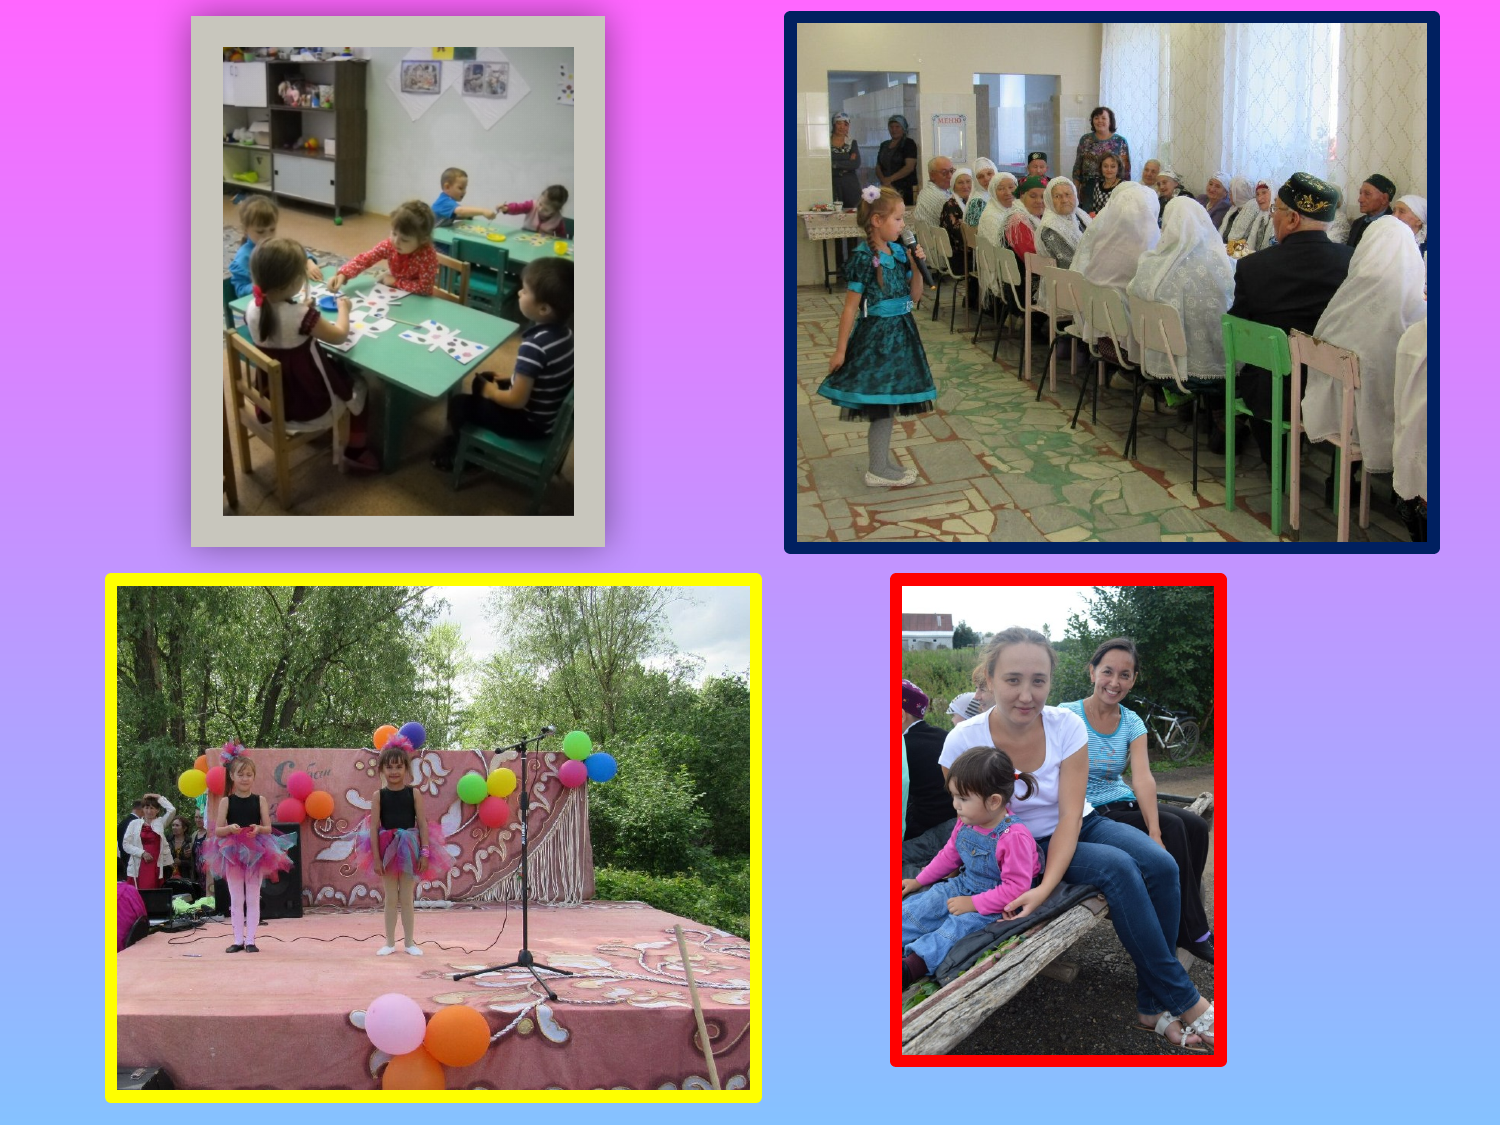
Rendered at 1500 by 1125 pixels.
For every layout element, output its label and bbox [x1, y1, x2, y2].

picture [163, 47, 633, 515]
list [902, 585, 1215, 1055]
picture [796, 23, 1428, 542]
picture [116, 585, 751, 1091]
